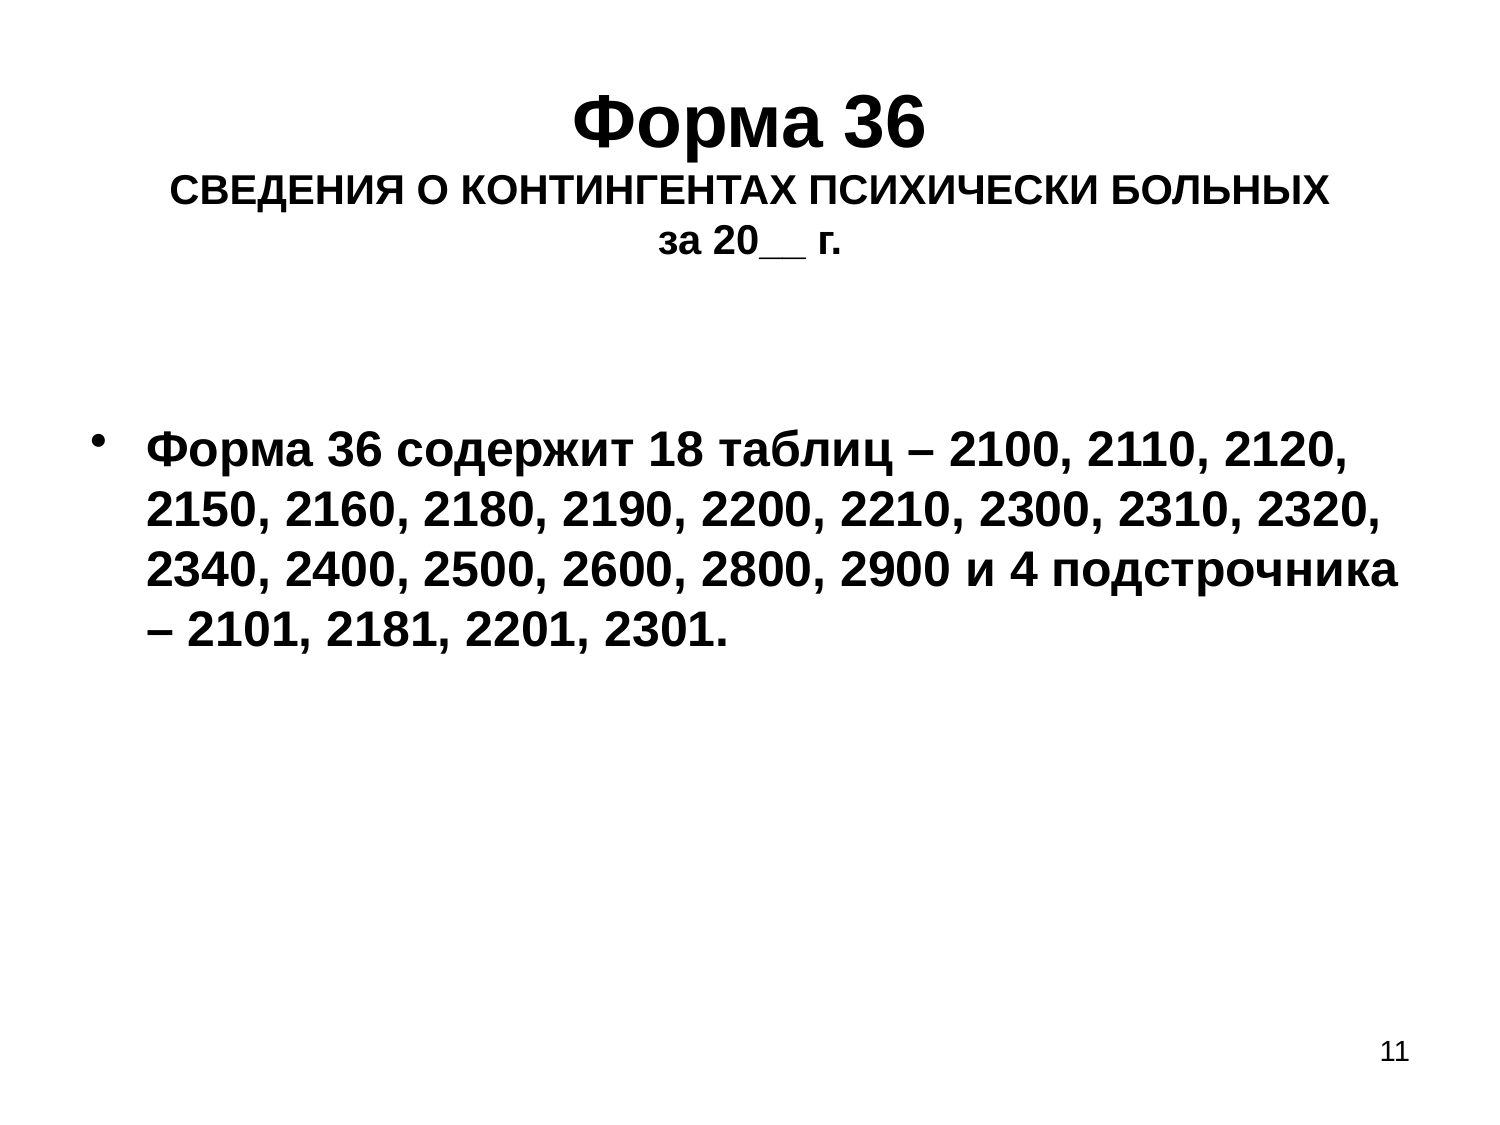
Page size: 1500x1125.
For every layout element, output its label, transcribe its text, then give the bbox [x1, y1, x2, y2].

list Форма 36 содержит 18 таблиц – 2100, 2110, 2120, 2150, 2160, 2180, 2190, 2200, 2210, 2300, 2310, 2320, 2340, 2400, 2500, 2600, 2800, 2900 и 4 подстрочника – 2101, 2181, 2201, 2301. [74, 318, 1426, 1006]
slide_number 11 [1074, 1024, 1425, 1103]
title Форма 36 СВЕДЕНИЯ О КОНТИНГЕНТАХ ПСИХИЧЕСКИ БОЛЬНЫХ за 20__ г. [74, 60, 1426, 275]
